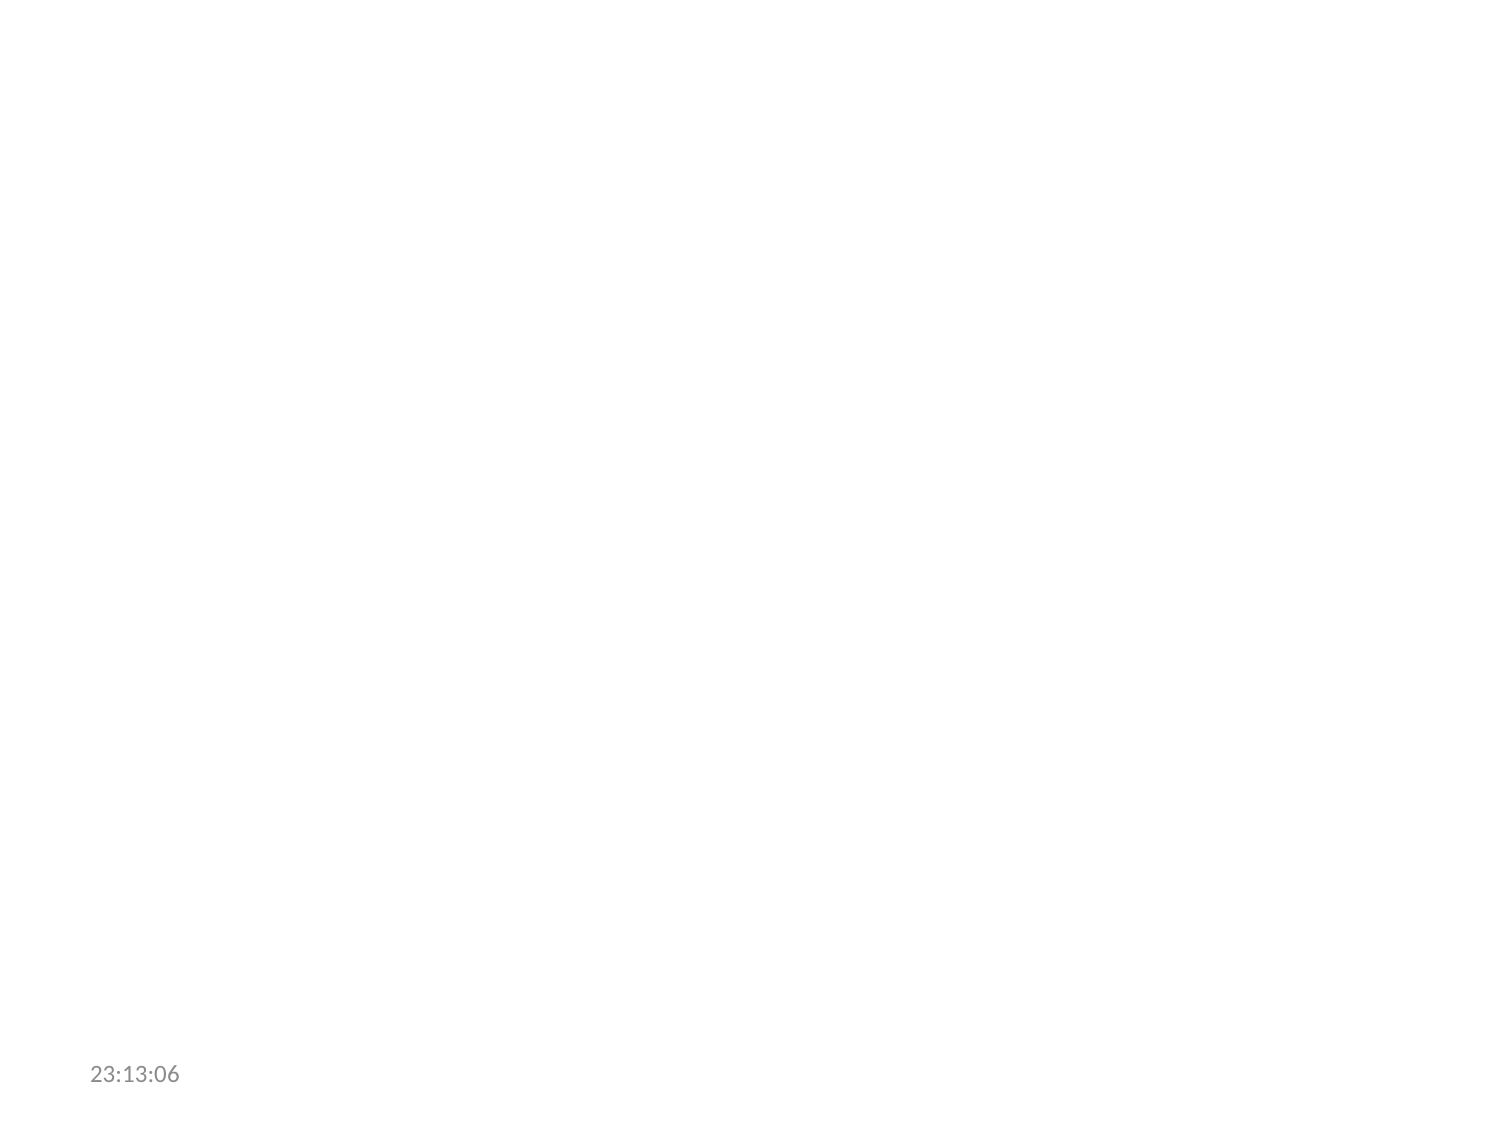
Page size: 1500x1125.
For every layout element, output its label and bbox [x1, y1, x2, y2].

slide_number [75, 1042, 425, 1103]
